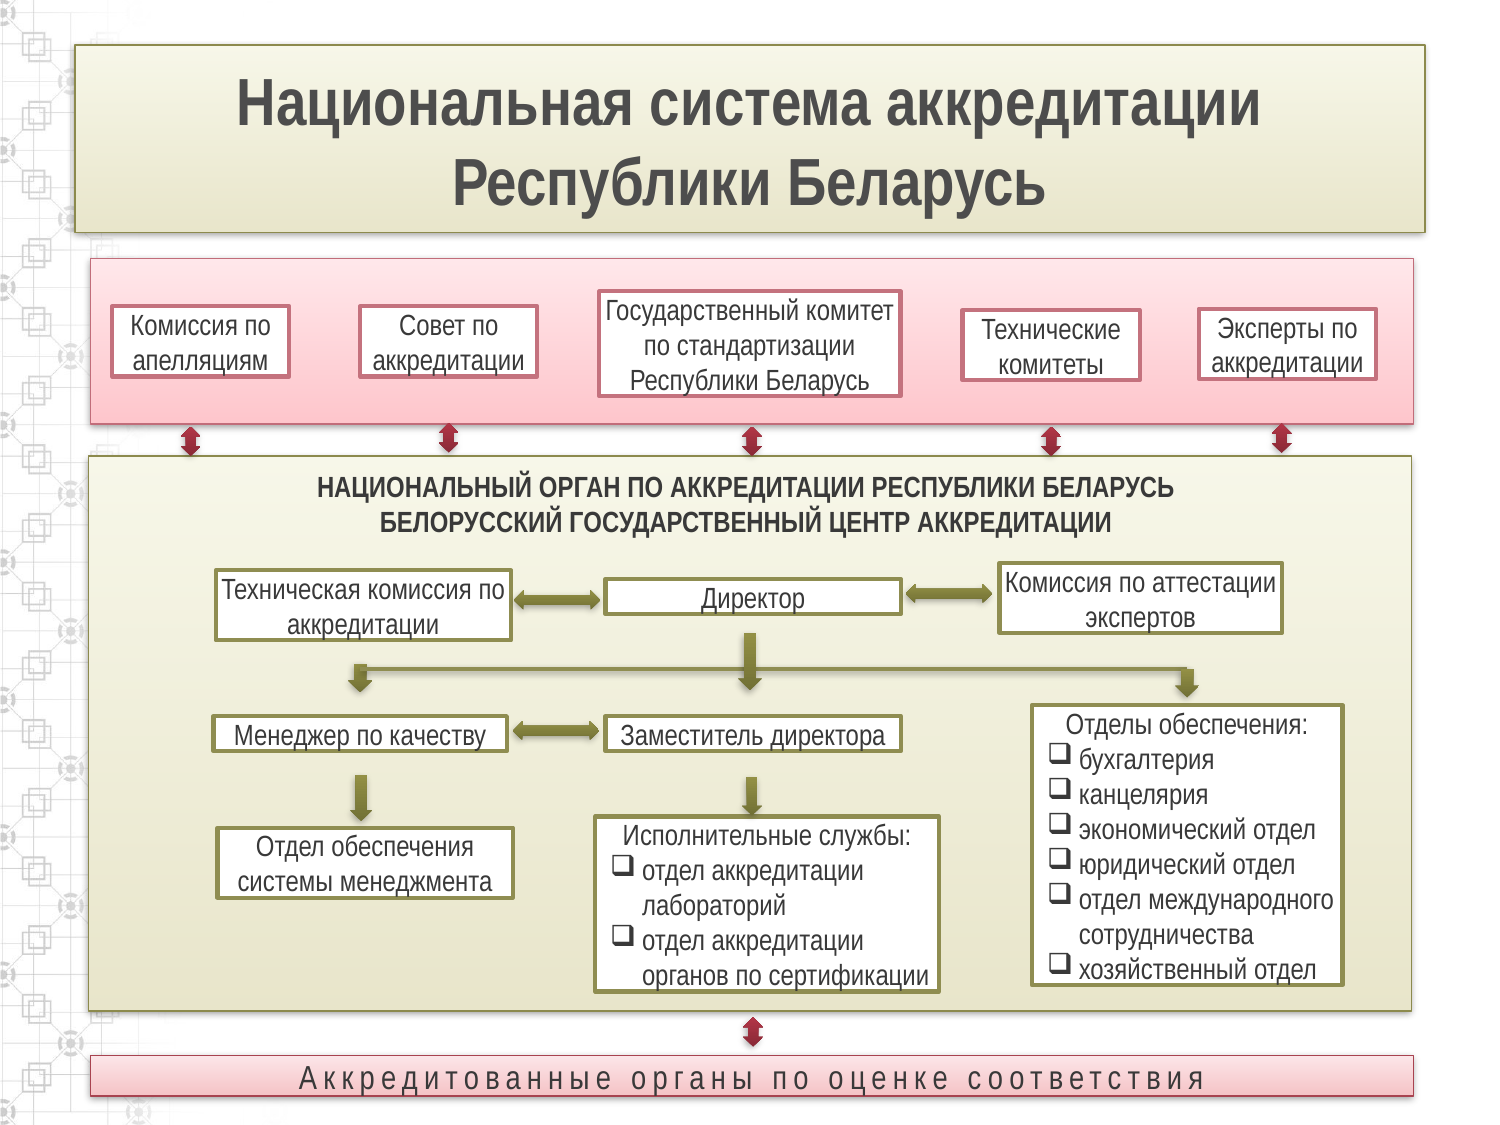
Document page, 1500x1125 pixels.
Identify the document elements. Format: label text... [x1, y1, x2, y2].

text_box [738, 678, 762, 691]
text_box [90, 258, 1414, 425]
text_box [743, 1017, 764, 1047]
title Национальная система аккредитации Республики Беларусь [74, 44, 1426, 233]
text_box [742, 426, 762, 457]
text_box Государственный комитет по стандартизации Республики Беларусь [597, 289, 903, 398]
text_box [513, 590, 601, 610]
text_box Отделы обеспечения: бухгалтерия канцелярия экономический отдел юридический отдел отдел международного сотрудничества хозяйственный отдел [1030, 703, 1345, 987]
text_box [350, 775, 373, 822]
text_box Заместитель директора [603, 714, 903, 753]
text_box Директор [603, 577, 903, 616]
text_box Менеджер по качеству [211, 714, 509, 753]
text_box Комиссия по аттестации экспертов [997, 561, 1284, 635]
text_box [438, 423, 459, 453]
text_box [512, 721, 600, 741]
text_box [88, 455, 1412, 1012]
text_box [180, 426, 201, 457]
text_box [348, 663, 372, 693]
text_box Эксперты по аккредитации [1197, 307, 1378, 381]
text_box Исполнительные службы: отдел аккредитации лабораторий отдел аккредитации органов по сертификации [593, 814, 941, 994]
slide_number 3 [1074, 1042, 1425, 1103]
text_box Аккредитованные органы по оценке соответствия [90, 1055, 1414, 1097]
text_box Отдел обеспечения системы менеджмента [215, 826, 515, 900]
text_box НАЦИОНАЛЬНЫЙ ОРГАН ПО АККРЕДИТАЦИИ РЕСПУБЛИКИ БЕЛАРУСЬ БЕЛОРУССКИЙ ГОСУДАРСТВЕННЫЙ ЦЕНТР АККРЕДИТАЦИИ [112, 466, 1380, 540]
text_box [1041, 426, 1062, 457]
text_box [1271, 423, 1292, 453]
text_box [742, 776, 762, 816]
text_box [1175, 668, 1199, 698]
text_box Технические комитеты [960, 308, 1142, 382]
picture [0, 0, 1500, 1125]
text_box Комиссия по апелляциям [110, 304, 291, 379]
text_box [905, 584, 993, 604]
text_box Техническая комиссия по аккредитации [214, 568, 513, 642]
text_box [744, 633, 756, 668]
text_box Совет по аккредитации [358, 304, 539, 379]
